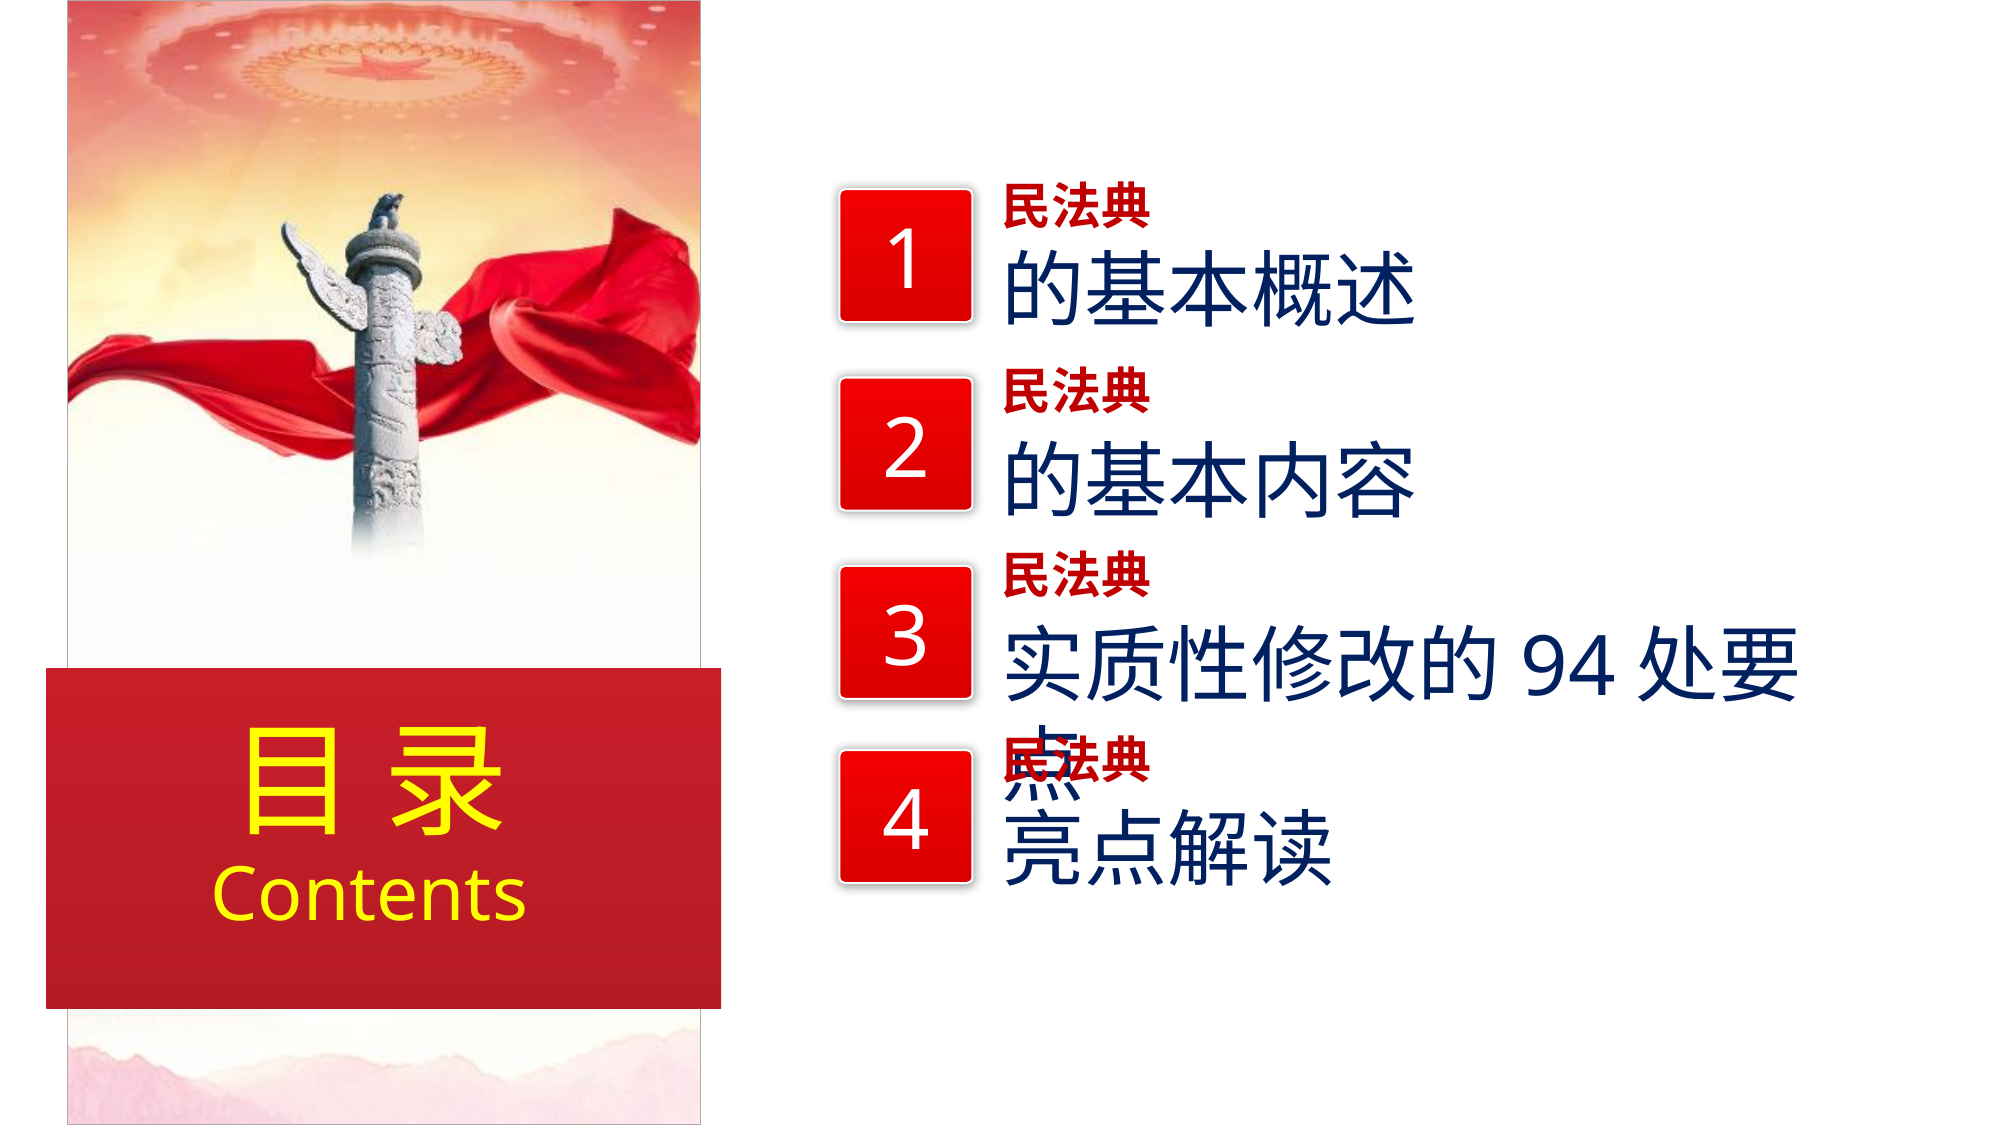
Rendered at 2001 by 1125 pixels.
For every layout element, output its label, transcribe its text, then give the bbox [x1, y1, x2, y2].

text_box 3 [839, 565, 973, 699]
text_box 实质性修改的94处要点 [986, 604, 1871, 720]
text_box 1 [839, 189, 973, 323]
text_box [701, 668, 722, 1009]
text_box 民法典 [986, 352, 1871, 420]
text_box 的基本概述 [986, 229, 1871, 345]
text_box 的基本内容 [986, 420, 1871, 536]
picture [66, 0, 701, 1125]
text_box [46, 668, 66, 1009]
text_box 民法典 [986, 167, 1871, 229]
text_box 民法典 [986, 720, 1871, 788]
text_box 亮点解读 [986, 788, 1871, 904]
text_box 2 [839, 377, 973, 511]
text_box 民法典 [986, 536, 1871, 604]
text_box 4 [839, 750, 973, 884]
